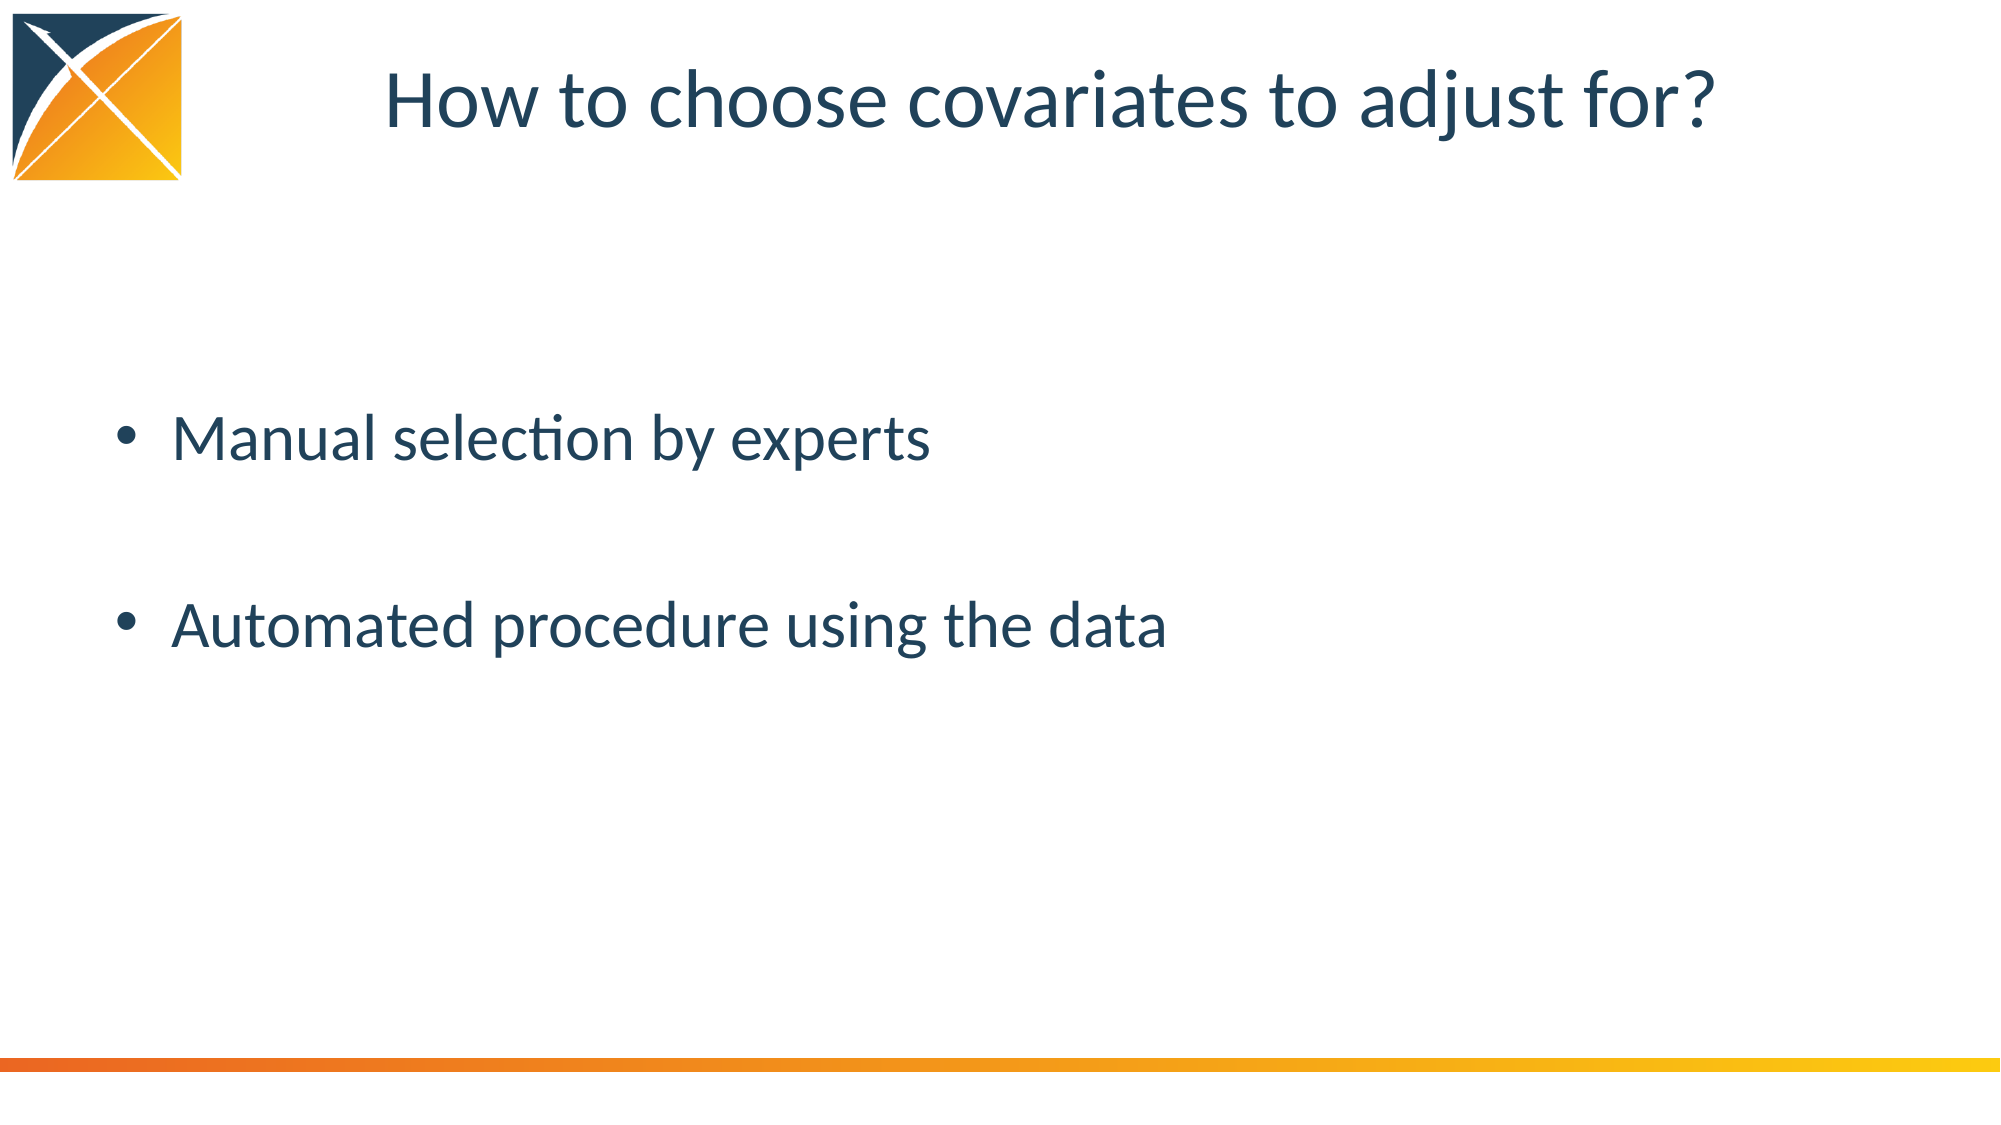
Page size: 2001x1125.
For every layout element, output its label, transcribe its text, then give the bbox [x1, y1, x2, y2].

picture [0, 0, 206, 200]
title How to choose covariates to adjust for? [205, 24, 1900, 163]
list Manual selection by experts Automated procedure using the data [99, 200, 1900, 1005]
